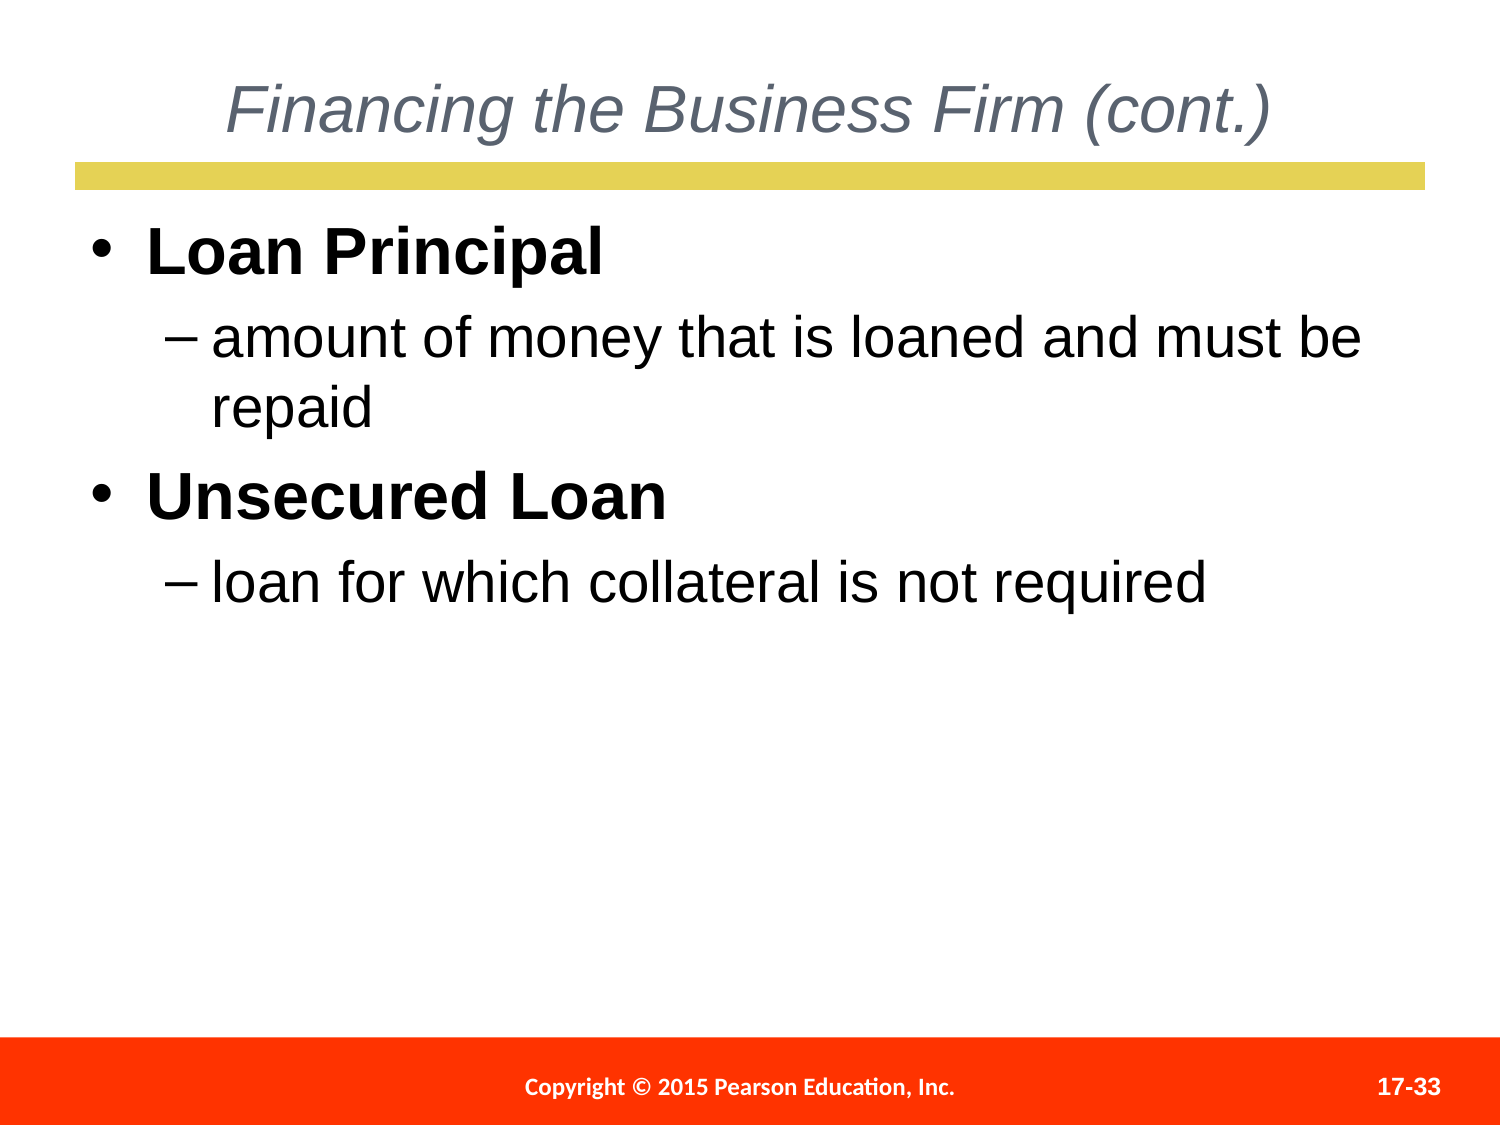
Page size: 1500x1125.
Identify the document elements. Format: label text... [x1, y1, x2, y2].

title Financing the Business Firm (cont.) [74, 12, 1426, 199]
list Loan Principal amount of money that is loaned and must be repaid Unsecured Loan loan for which collateral is not required [74, 199, 1426, 1006]
